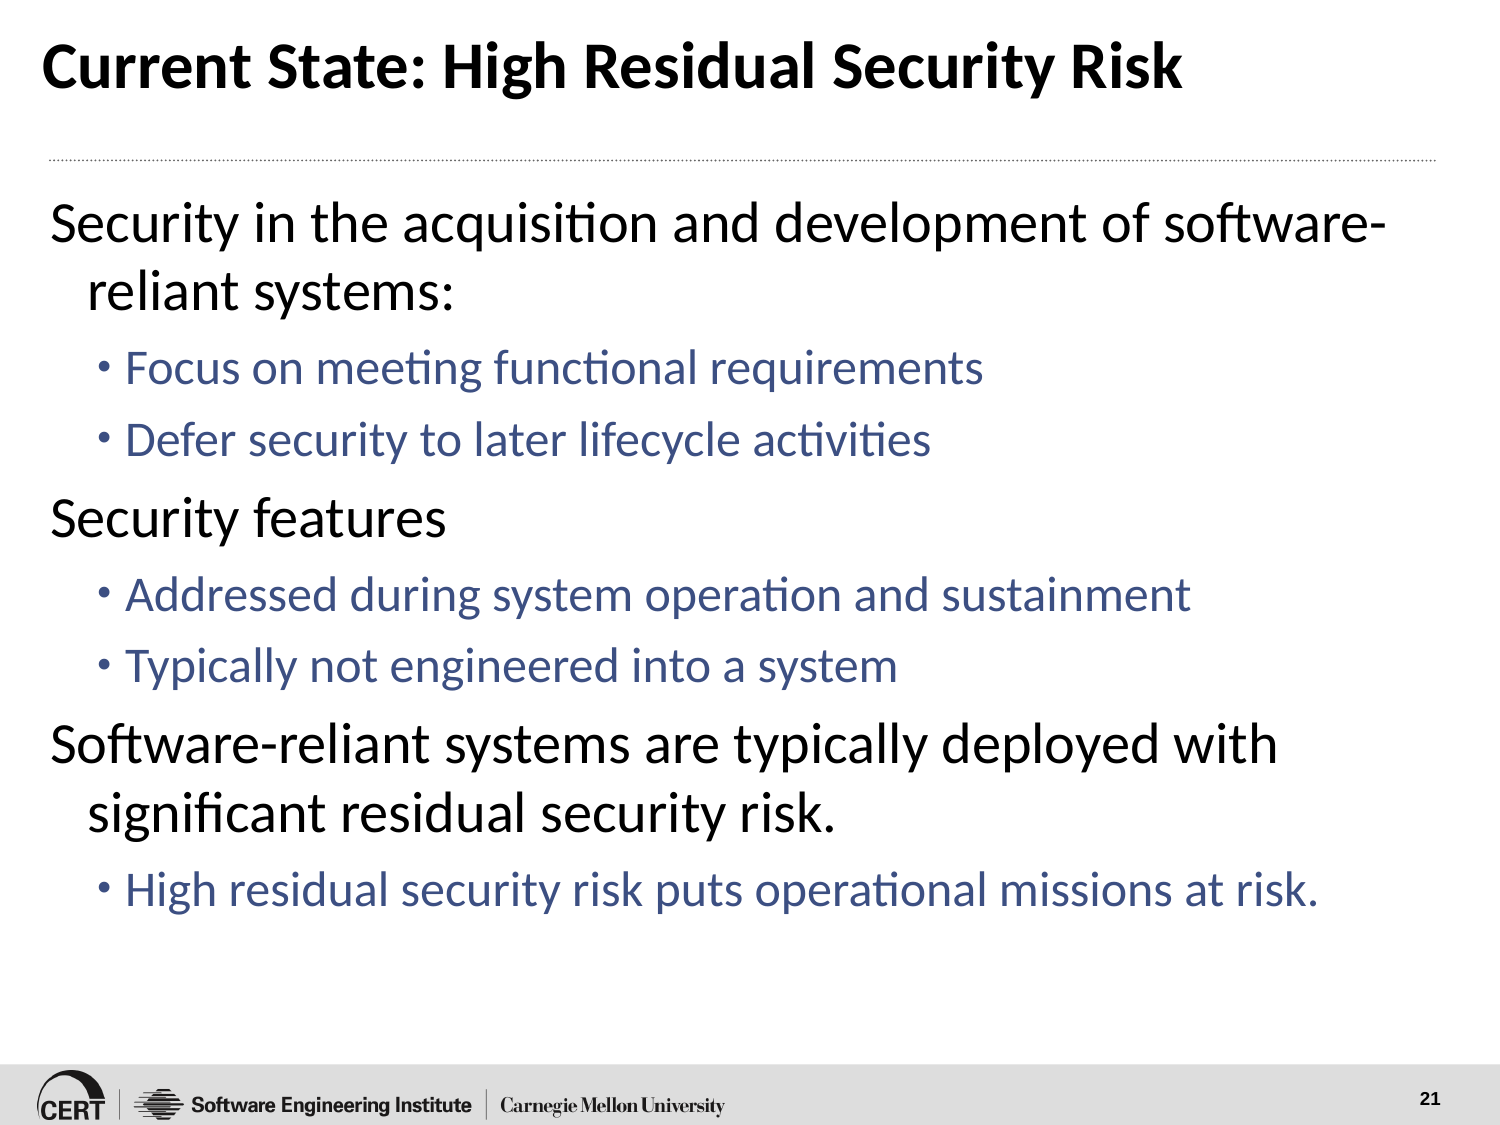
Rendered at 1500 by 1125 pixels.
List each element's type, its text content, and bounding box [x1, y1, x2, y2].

title Current State: High Residual Security Risk [42, 37, 1434, 155]
picture [37, 1069, 725, 1122]
list Security in the acquisition and development of software-reliant systems: Focus on meeting functional requirements Defer security to later lifecycle activities Security features Addressed during system operation and sustainment Typically not engineered into a system Software-reliant systems are typically deployed with significant residual security risk. High residual security risk puts operational missions at risk. [49, 187, 1438, 1001]
